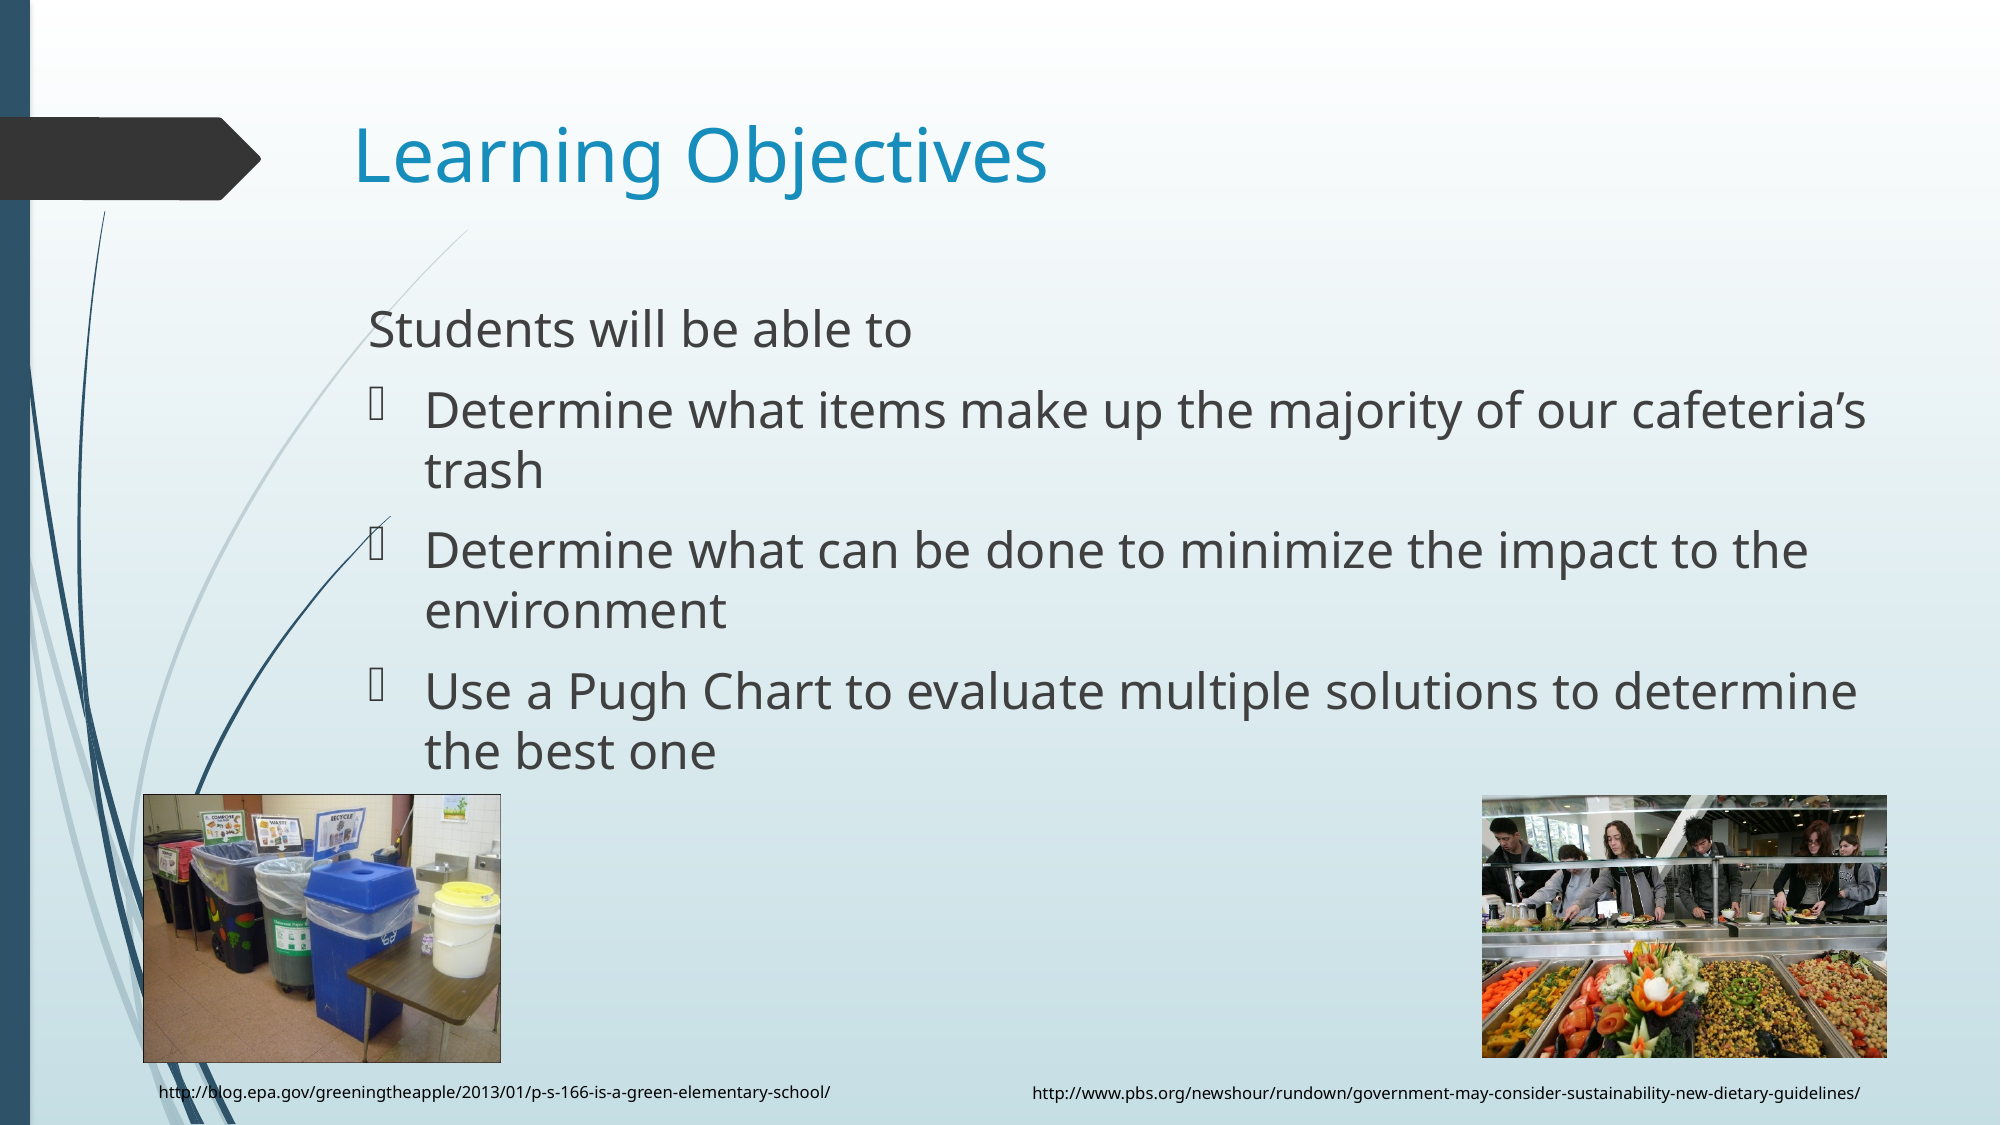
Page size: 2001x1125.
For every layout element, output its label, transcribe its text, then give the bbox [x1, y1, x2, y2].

picture [1482, 794, 1887, 1058]
list Students will be able to Determine what items make up the majority of our cafeteria’s trash Determine what can be done to minimize the impact to the environment Use a Pugh Chart to evaluate multiple solutions to determine the best one [353, 289, 1887, 985]
picture [143, 794, 501, 1063]
text_box http://blog.epa.gov/greeningtheapple/2013/01/p-s-166-is-a-green-elementary-school/ [143, 1074, 1144, 1110]
title Learning Objectives [337, 100, 1800, 311]
text_box http://www.pbs.org/newshour/rundown/government-may-consider-sustainability-new-dietary-guidelines/ [1017, 1075, 2000, 1111]
